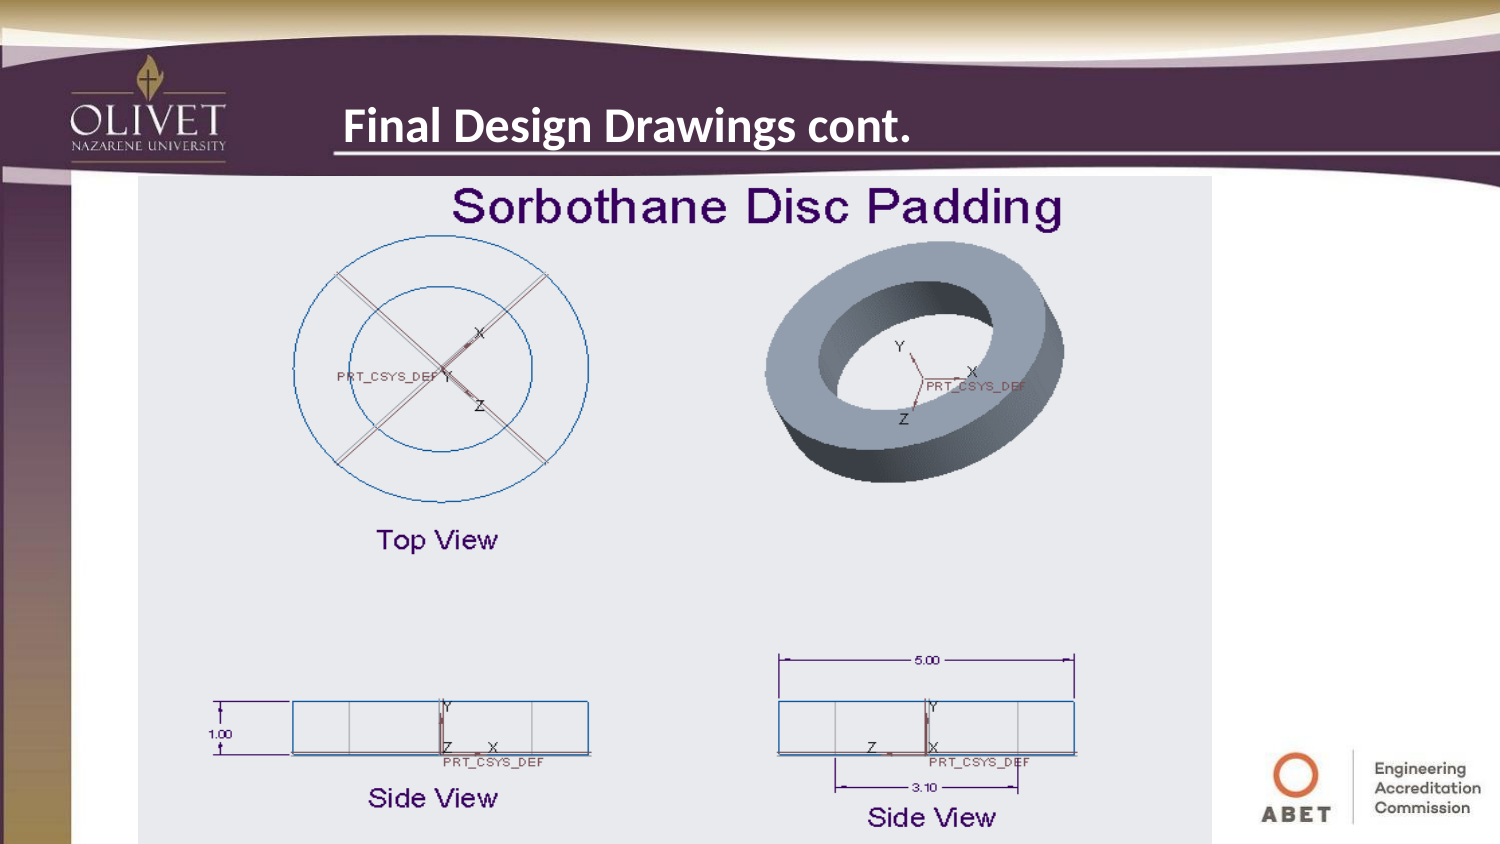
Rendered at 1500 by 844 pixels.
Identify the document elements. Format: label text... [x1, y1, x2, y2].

title Final Design Drawings cont. [331, 44, 1397, 208]
picture [0, 0, 1500, 844]
